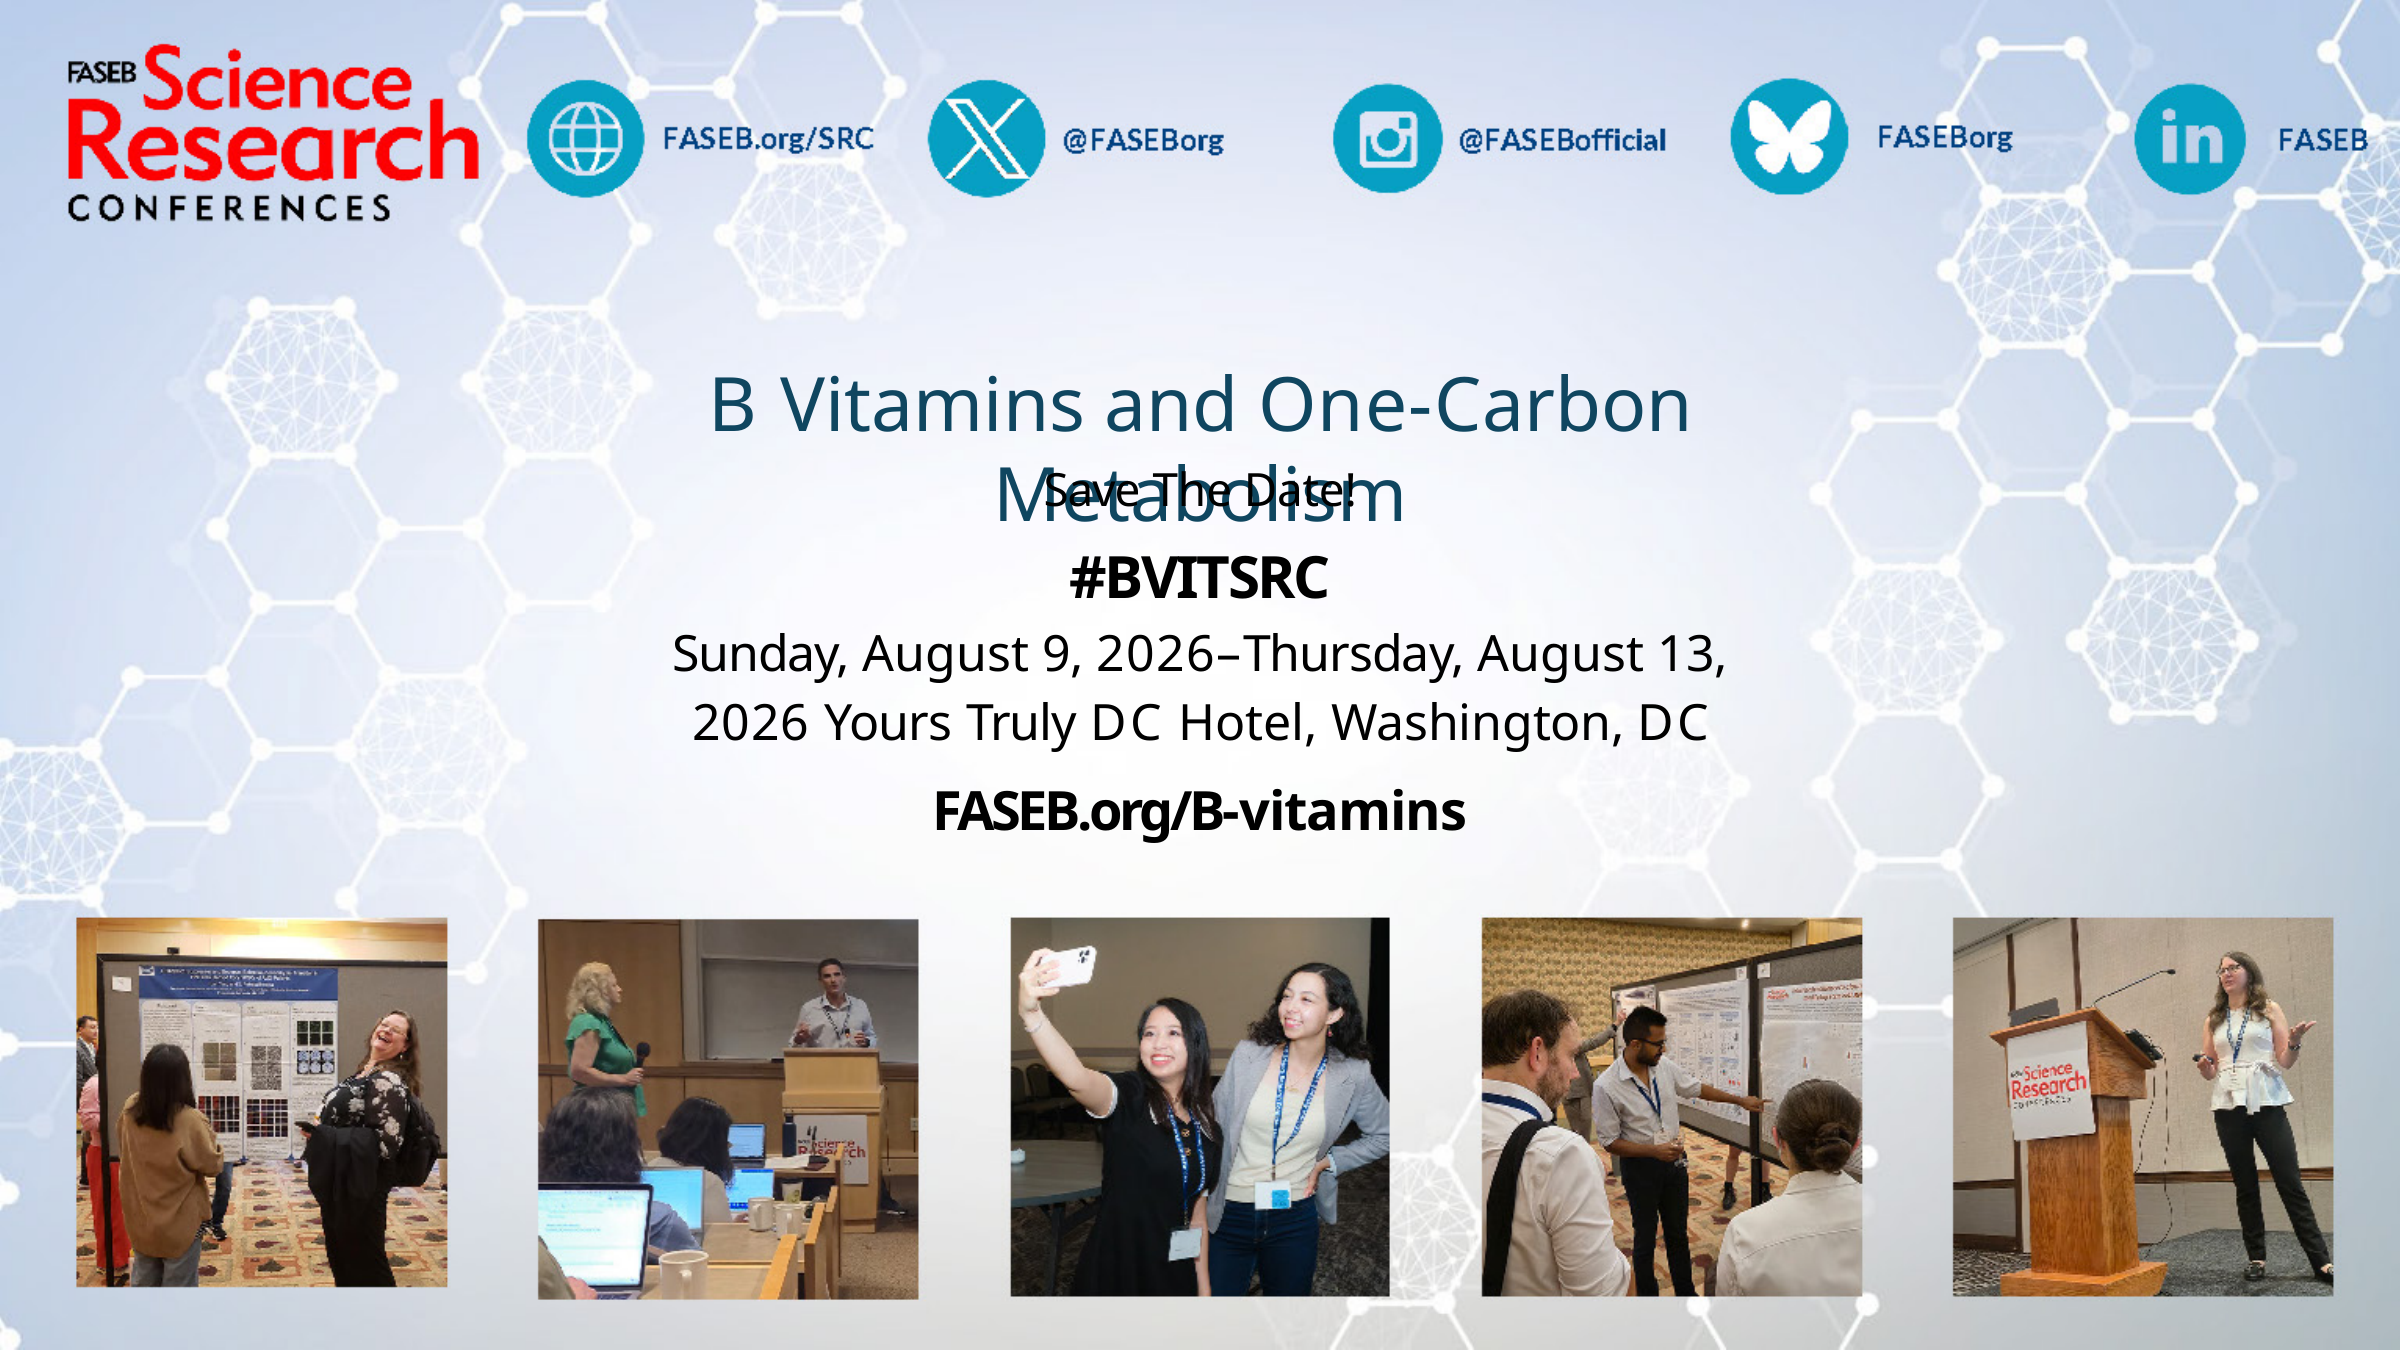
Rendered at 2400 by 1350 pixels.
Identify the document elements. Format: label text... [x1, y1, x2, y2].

text_box Save The Date! #BVITSRC Sunday, August 9, 2026–Thursday, August 13, 2026 Yours Truly DC Hotel, Washington, DC FASEB.org/B-vitamins [630, 439, 1770, 842]
picture [0, 0, 2400, 1350]
title B Vitamins and One-Carbon Metabolism [534, 353, 1866, 582]
